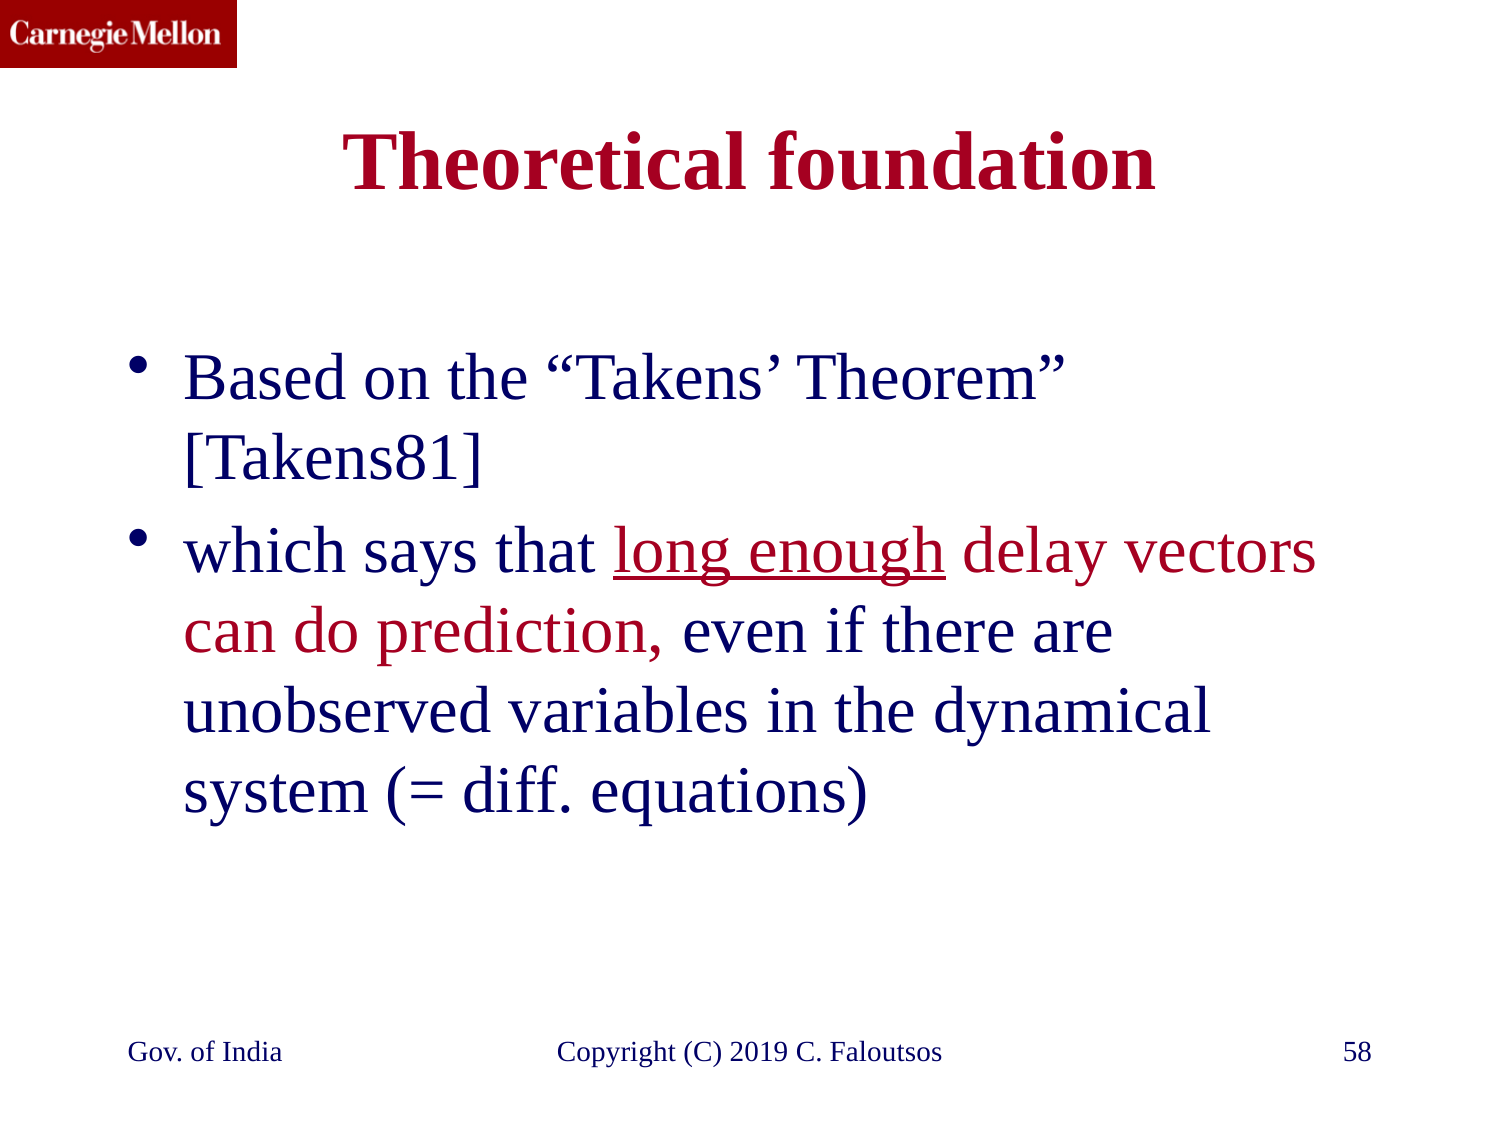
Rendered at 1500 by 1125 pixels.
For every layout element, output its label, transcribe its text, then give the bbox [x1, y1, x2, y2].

footer Copyright (C) 2019 C. Faloutsos [512, 1024, 988, 1101]
slide_number Gov. of India [112, 1024, 426, 1101]
title Theoretical foundation [112, 99, 1388, 213]
list Based on the “Takens’ Theorem” [Takens81] which says that long enough delay vectors can do prediction, even if there are unobserved variables in the dynamical system (= diff. equations) [112, 324, 1338, 926]
picture [0, 0, 237, 68]
slide_number 58 [1074, 1024, 1388, 1101]
